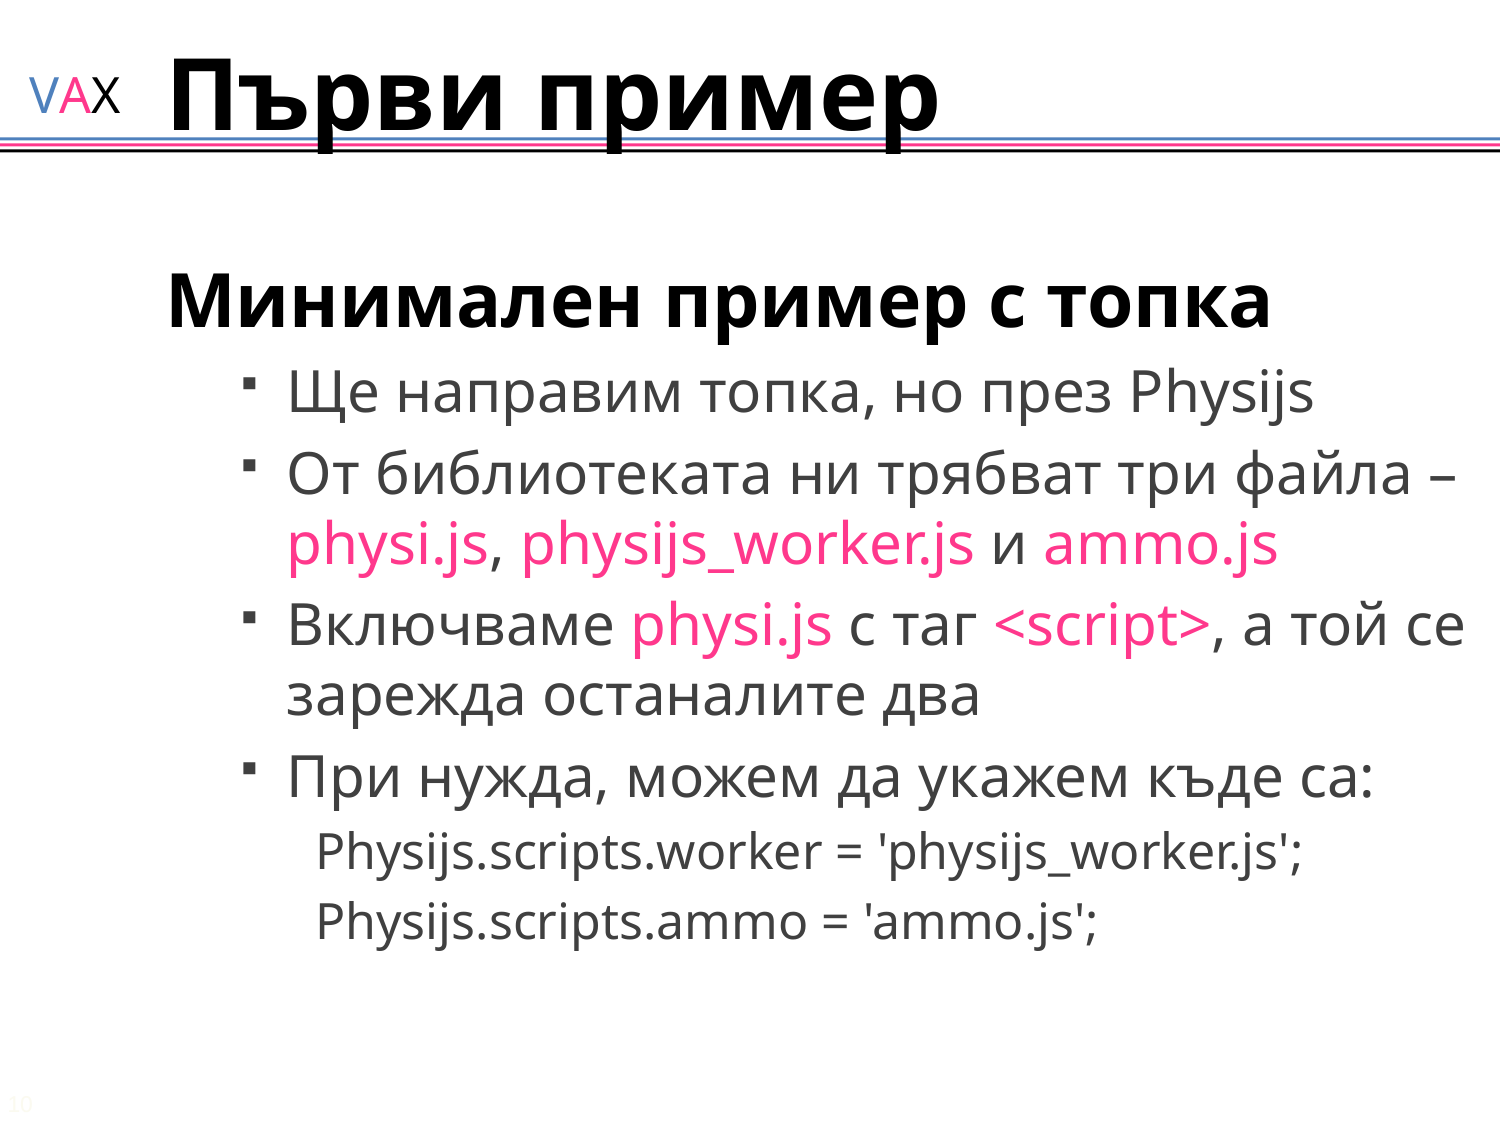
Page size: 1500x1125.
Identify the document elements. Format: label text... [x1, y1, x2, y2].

list Минимален пример с топка Ще направим топка, но през Physijs От библиотеката ни трябват три файла – physi.js, physijs_worker.js и ammo.js Включваме physi.js с таг <script>, а той се зарежда останалите два При нужда, можем да укажем къде са: Physijs.scripts.worker = 'physijs_worker.js'; Physijs.scripts.ammo = 'ammo.js'; [150, 200, 1488, 1113]
title Първи пример [0, 37, 1500, 144]
